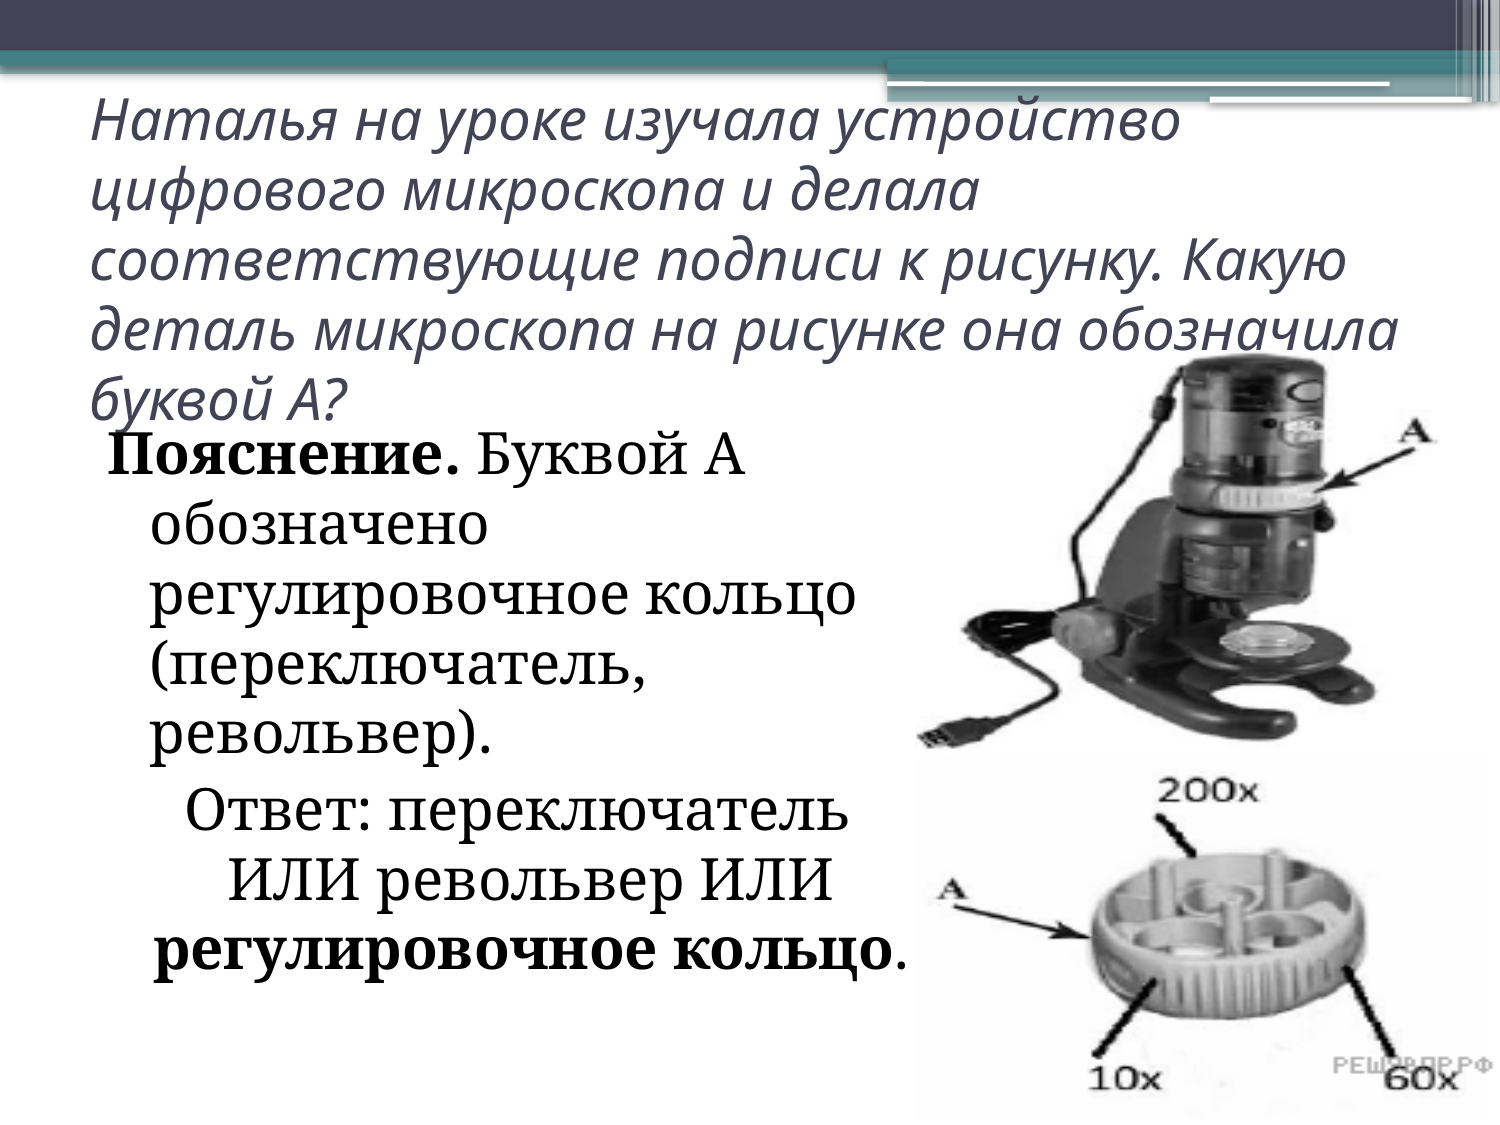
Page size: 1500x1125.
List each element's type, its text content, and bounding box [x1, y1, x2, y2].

title Наталья на уроке изучала устройство цифрового микроскопа и делала соответствующие подписи к рисунку. Какую деталь микроскопа на рисунке она обозначила буквой А? [75, 187, 1500, 398]
picture [915, 315, 1500, 1125]
list Пояснение. Буквой А обозначено регулировочное кольцо (переключатель, револьвер). Ответ: переключатель ИЛИ револьвер ИЛИ регулировочное кольцо. [75, 408, 908, 1079]
